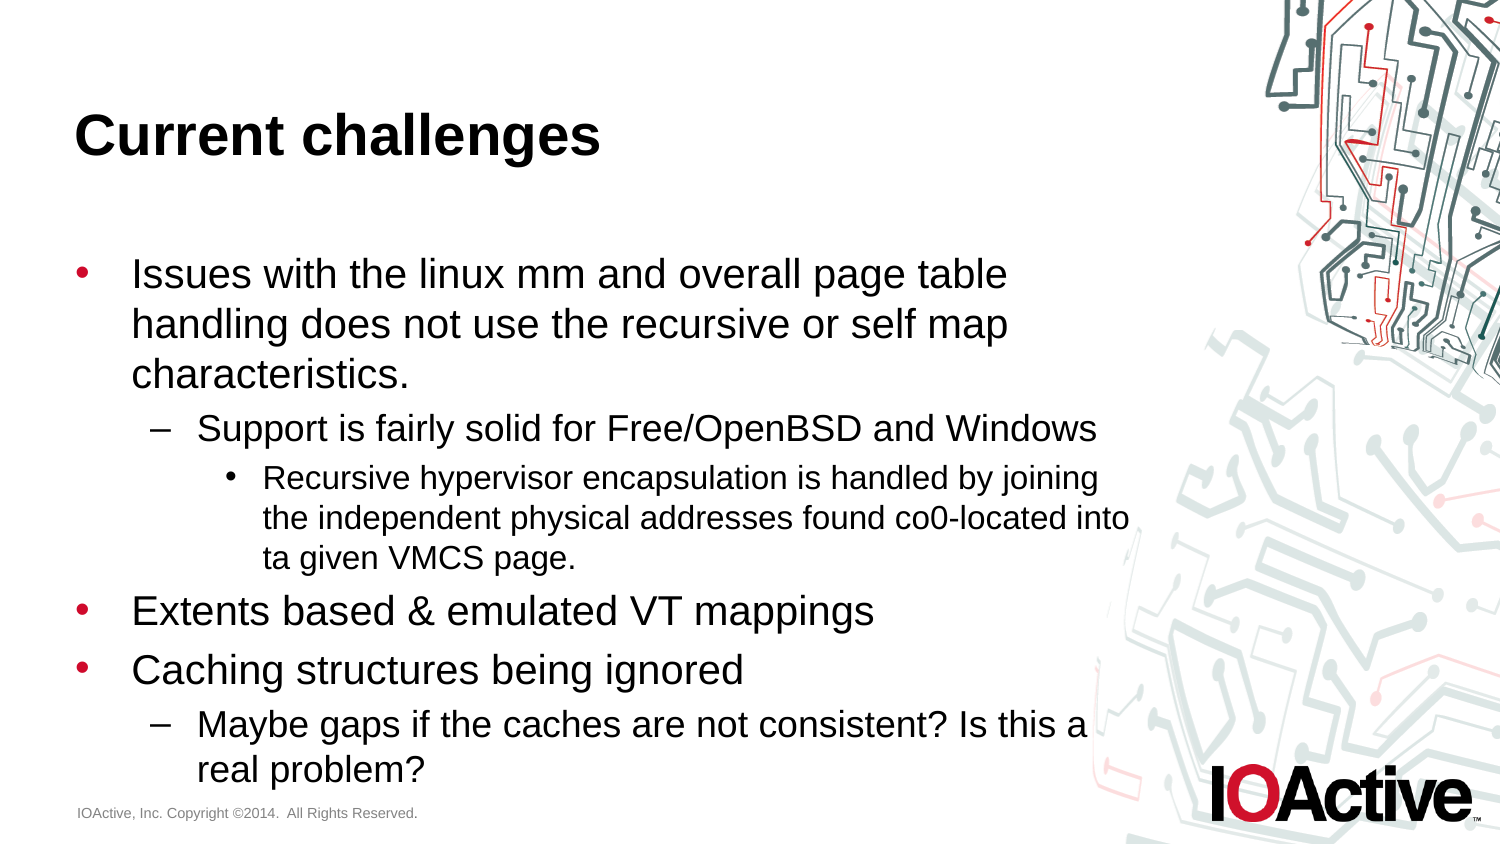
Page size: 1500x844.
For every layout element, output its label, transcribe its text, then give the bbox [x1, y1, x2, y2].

title Current challenges [74, 96, 1213, 238]
list Issues with the linux mm and overall page table handling does not use the recursive or self map characteristics. Support is fairly solid for Free/OpenBSD and Windows Recursive hypervisor encapsulation is handled by joining the independent physical addresses found co0-located into ta given VMCS page. Extents based & emulated VT mappings Caching structures being ignored Maybe gaps if the caches are not consistent? Is this a real problem? [75, 246, 1155, 669]
picture [0, 0, 1500, 844]
